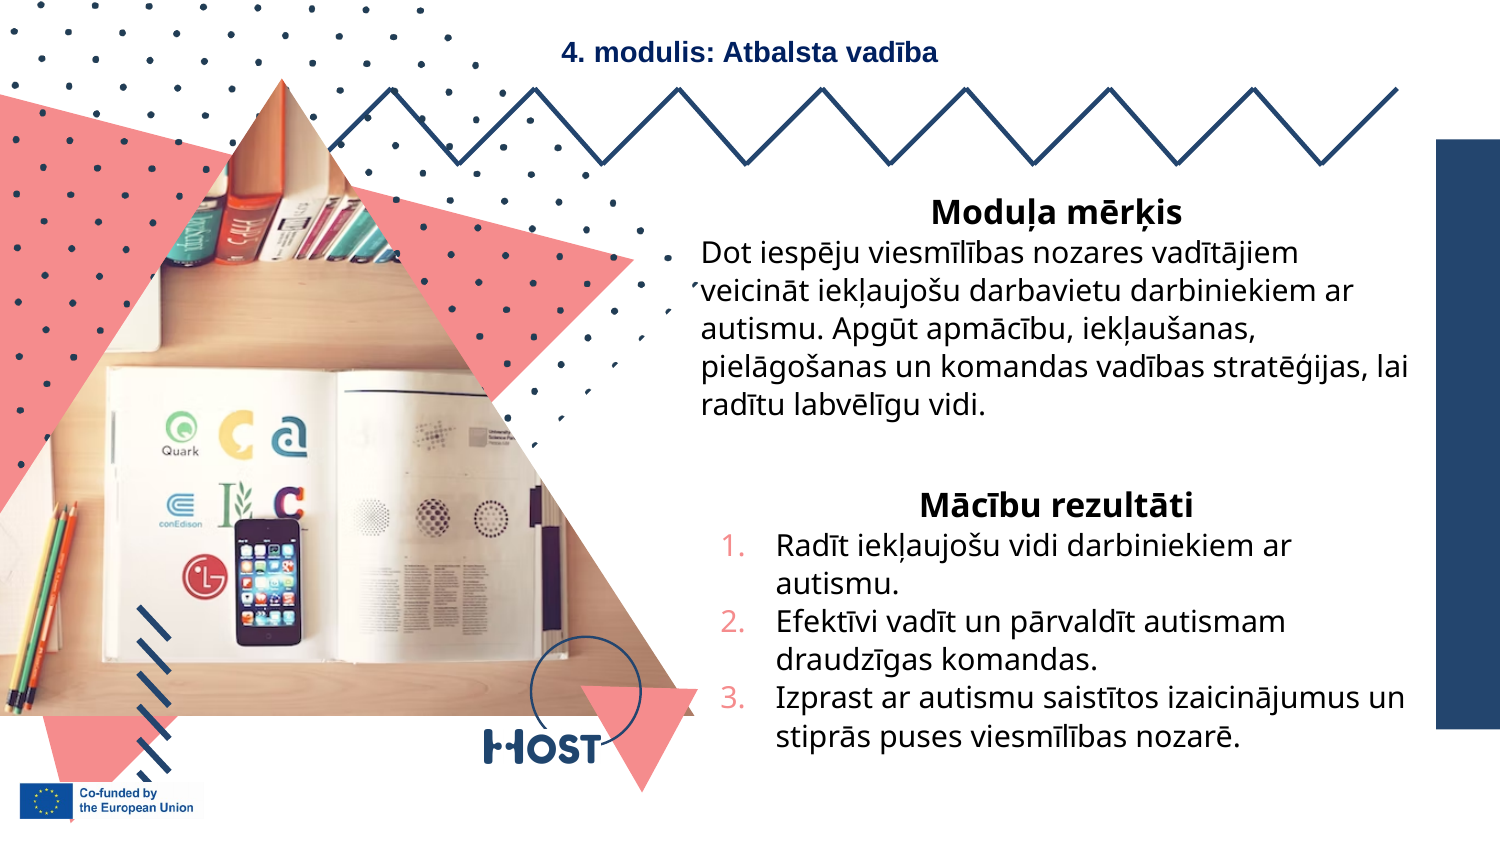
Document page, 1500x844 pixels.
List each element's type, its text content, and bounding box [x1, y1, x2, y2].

picture [0, 0, 685, 730]
picture [484, 729, 601, 764]
picture [19, 781, 204, 820]
picture [533, 639, 639, 716]
text_box 4. modulis: Atbalsta vadība [545, 13, 955, 71]
list Moduļa mērķis Dot iespēju viesmīlības nozares vadītājiem veicināt iekļaujošu darbavietu darbiniekiem ar autismu. Apgūt apmācību, iekļaušanas, pielāgošanas un komandas vadības stratēģijas, lai radītu labvēlīgu vidi. Mācību rezultāti Radīt iekļaujošu vidi darbiniekiem ar autismu. Efektīvi vadīt un pārvaldīt autismam draudzīgas komandas. Izprast ar autismu saistītos izaicinājumus un stiprās puses viesmīlības nozarē. [685, 159, 1428, 844]
